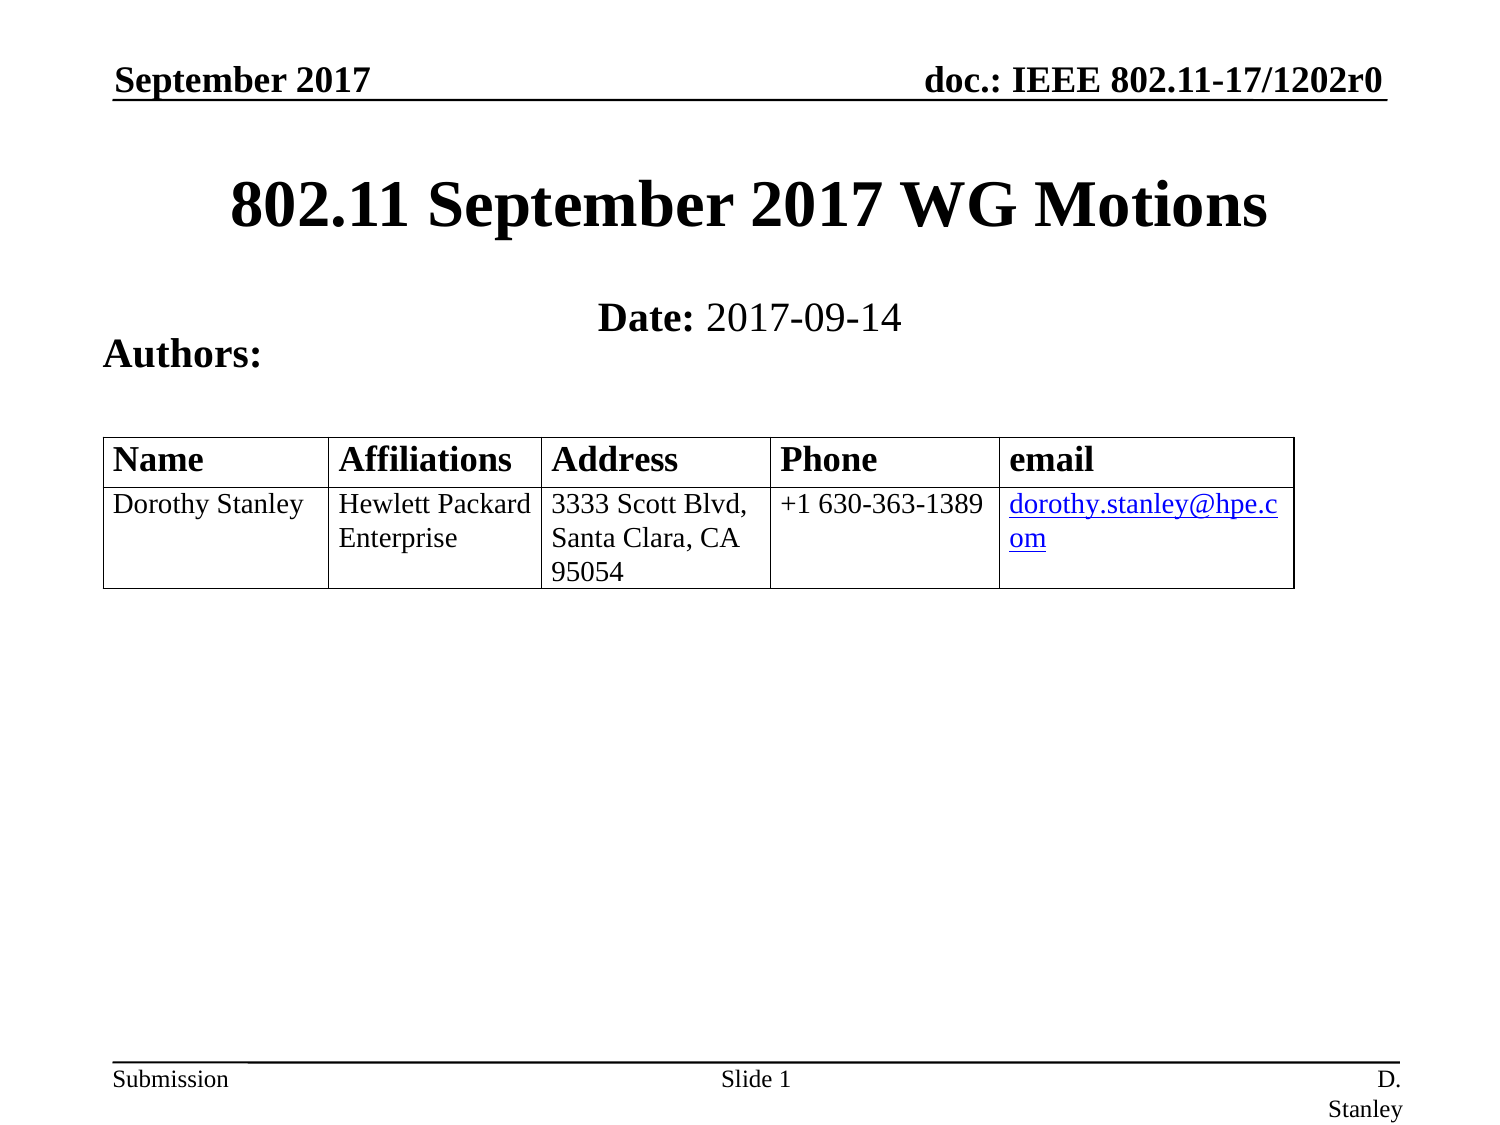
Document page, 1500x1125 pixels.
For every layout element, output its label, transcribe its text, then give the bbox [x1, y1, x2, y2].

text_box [89, 436, 1314, 732]
text_box Authors: [87, 318, 325, 381]
slide_number Slide 1 [712, 1061, 800, 1093]
footer D. Stanley, HP Enterprise [1324, 1061, 1402, 1093]
title 802.11 September 2017 WG Motions [112, 112, 1388, 287]
list Date: 2017-09-14 [112, 287, 1388, 350]
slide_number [114, 54, 374, 101]
